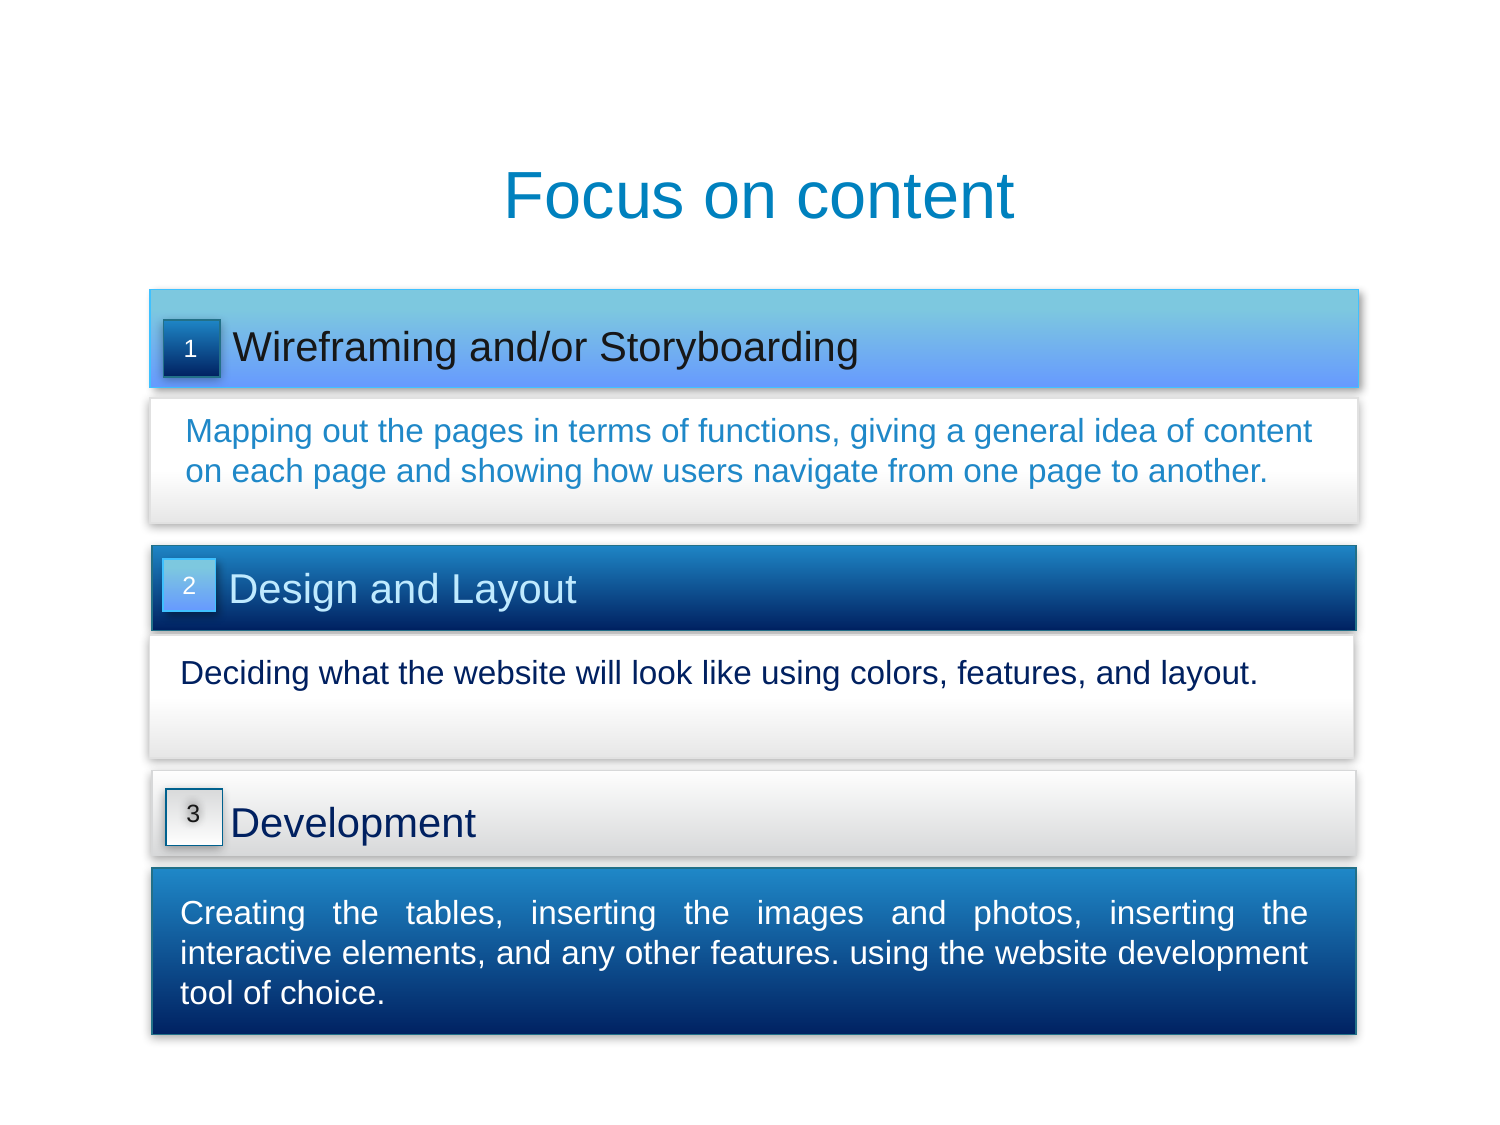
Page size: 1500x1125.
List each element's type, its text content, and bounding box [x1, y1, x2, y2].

text_box 2 [211, 559, 216, 611]
text_box 1 [164, 324, 217, 371]
text_box [163, 320, 220, 377]
text_box Mapping out the pages in terms of functions, giving a general idea of content on each page and showing how users navigate from one page to another. [170, 401, 1330, 524]
text_box [166, 841, 223, 846]
text_box 3 [166, 790, 220, 836]
text_box Deciding what the website will look like using colors, features, and layout. [165, 643, 1325, 699]
text_box [152, 770, 1357, 856]
text_box Wireframing and/or Storyboarding [232, 305, 1129, 390]
text_box [165, 556, 211, 613]
text_box [150, 397, 1359, 523]
text_box [152, 867, 1357, 1035]
text_box Development [229, 799, 669, 848]
text_box [152, 545, 1357, 631]
text_box Creating the tables, inserting the images and photos, inserting the interactive elements, and any other features. using the website development tool of choice. [165, 884, 1325, 1047]
text_box [150, 289, 1359, 388]
text_box Focus on content [143, 127, 1376, 264]
text_box Design and Layout [228, 558, 717, 616]
text_box [149, 635, 1354, 759]
